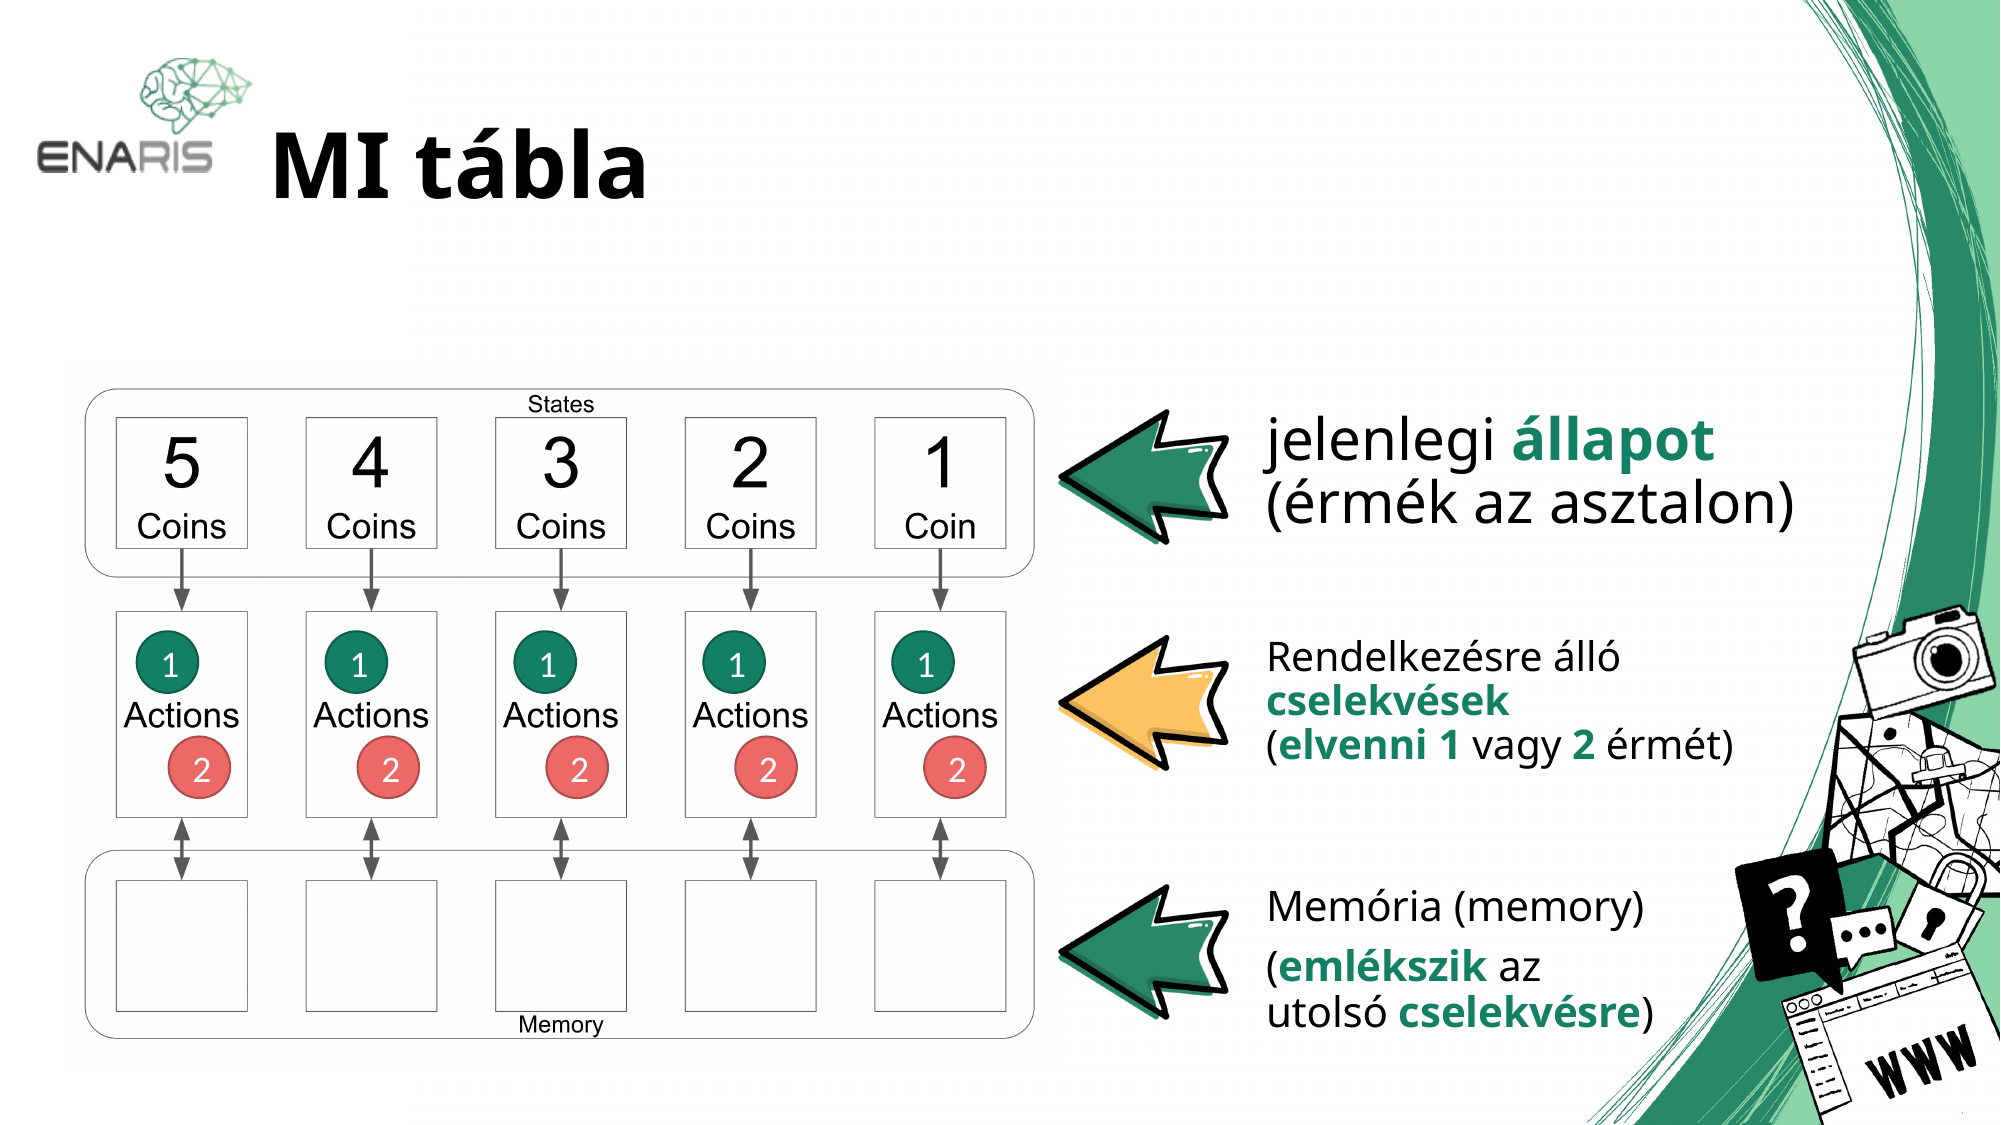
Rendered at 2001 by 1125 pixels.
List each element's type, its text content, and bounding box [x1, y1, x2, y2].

title MI tábla [253, 59, 1863, 278]
text_box Rendelkezésre álló cselekvések (elvenni 1 vagy 2 érmét) [1251, 628, 1863, 776]
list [63, 361, 1059, 1066]
picture [408, 0, 2000, 1125]
picture [37, 58, 254, 173]
text_box Memória (memory) (emlékszik az utolsó cselekvésre) [1251, 878, 1682, 1085]
text_box jelenlegi állapot (érmék az asztalon) [1251, 403, 1863, 550]
